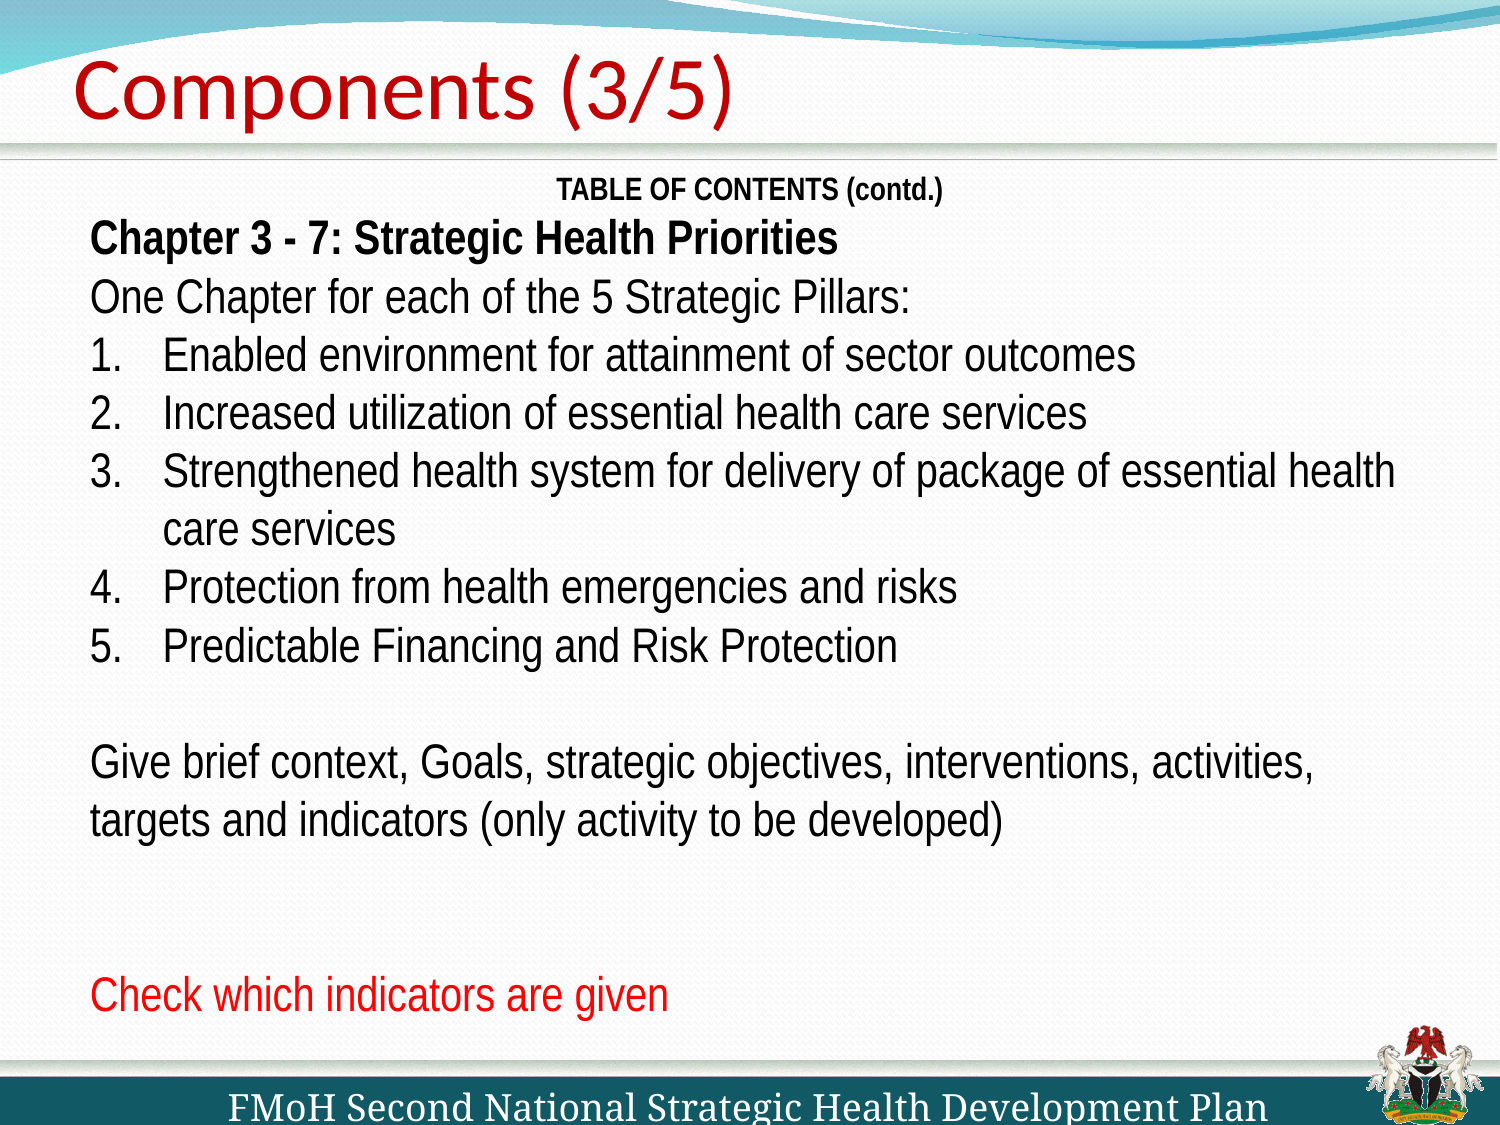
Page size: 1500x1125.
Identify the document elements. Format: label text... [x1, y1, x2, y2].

list TABLE OF CONTENTS (contd.) Chapter 3 - 7: Strategic Health Priorities One Chapter for each of the 5 Strategic Pillars: Enabled environment for attainment of sector outcomes Increased utilization of essential health care services Strengthened health system for delivery of package of essential health care services Protection from health emergencies and risks Predictable Financing and Risk Protection Give brief context, Goals, strategic objectives, interventions, activities, targets and indicators (only activity to be developed) Check which indicators are given [75, 160, 1425, 1038]
picture [0, 143, 1497, 161]
title Components (3/5) [73, 21, 1424, 138]
picture [0, 1022, 1500, 1125]
